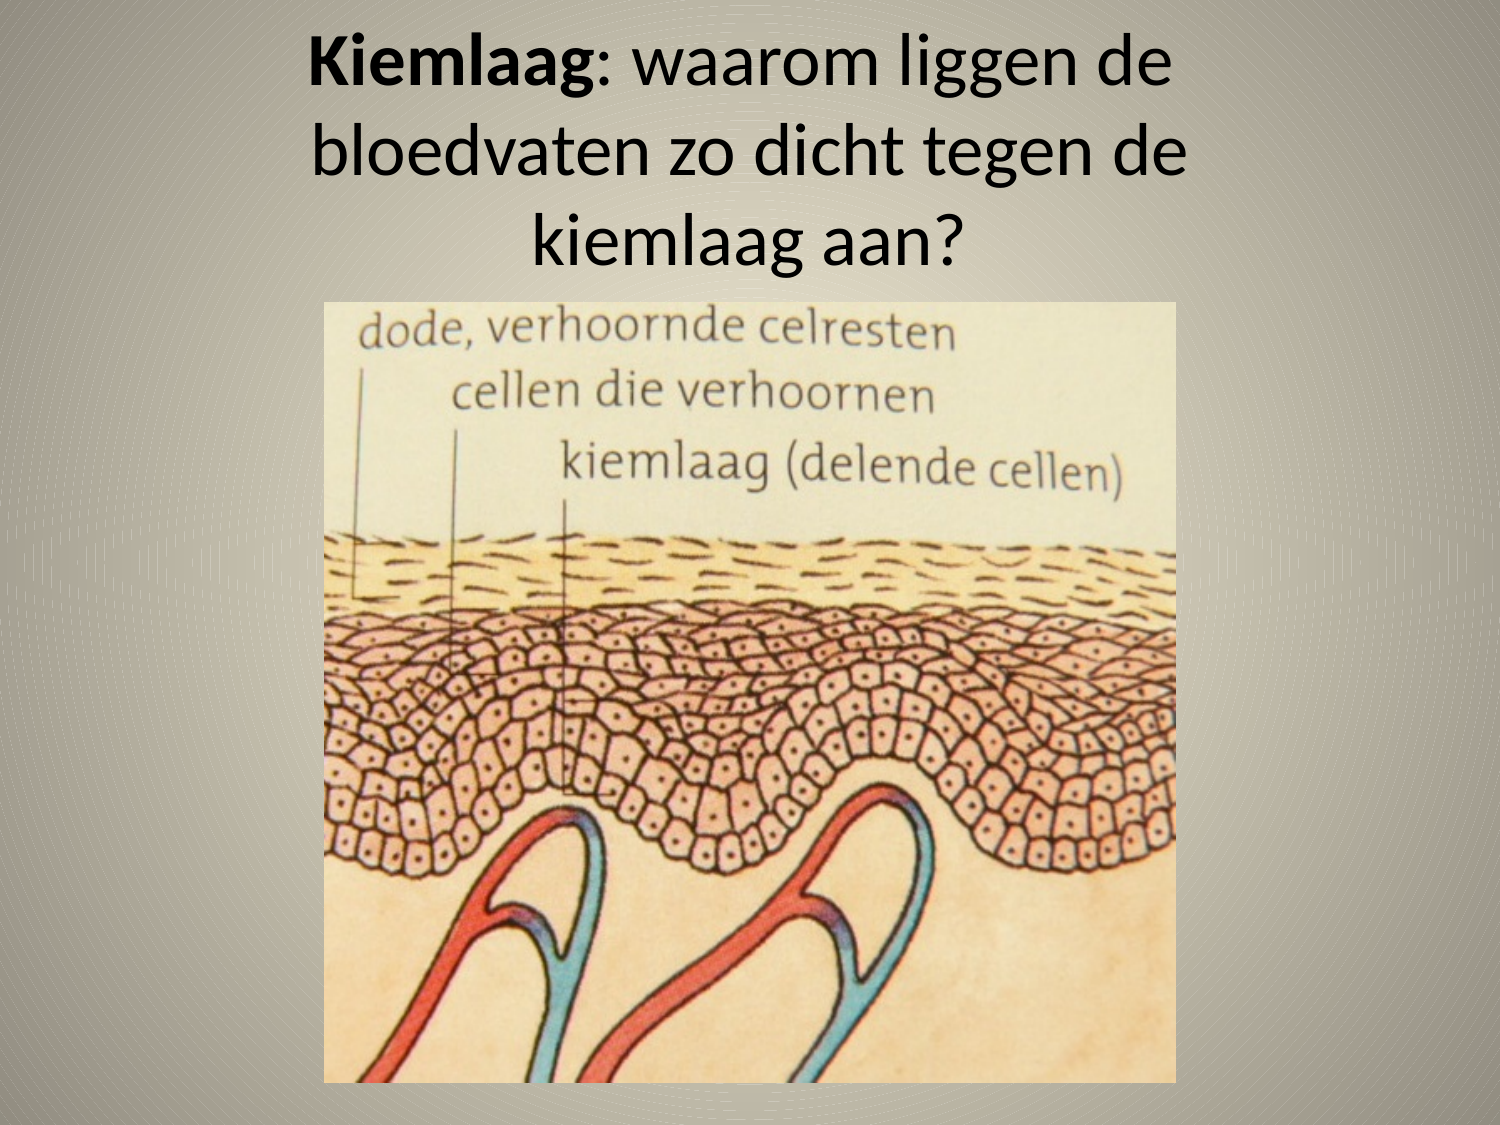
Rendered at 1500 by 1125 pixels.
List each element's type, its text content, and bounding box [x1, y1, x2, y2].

title Kiemlaag: waarom liggen de bloedvaten zo dicht tegen de kiemlaag aan? [187, 0, 1313, 291]
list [324, 302, 1176, 1083]
